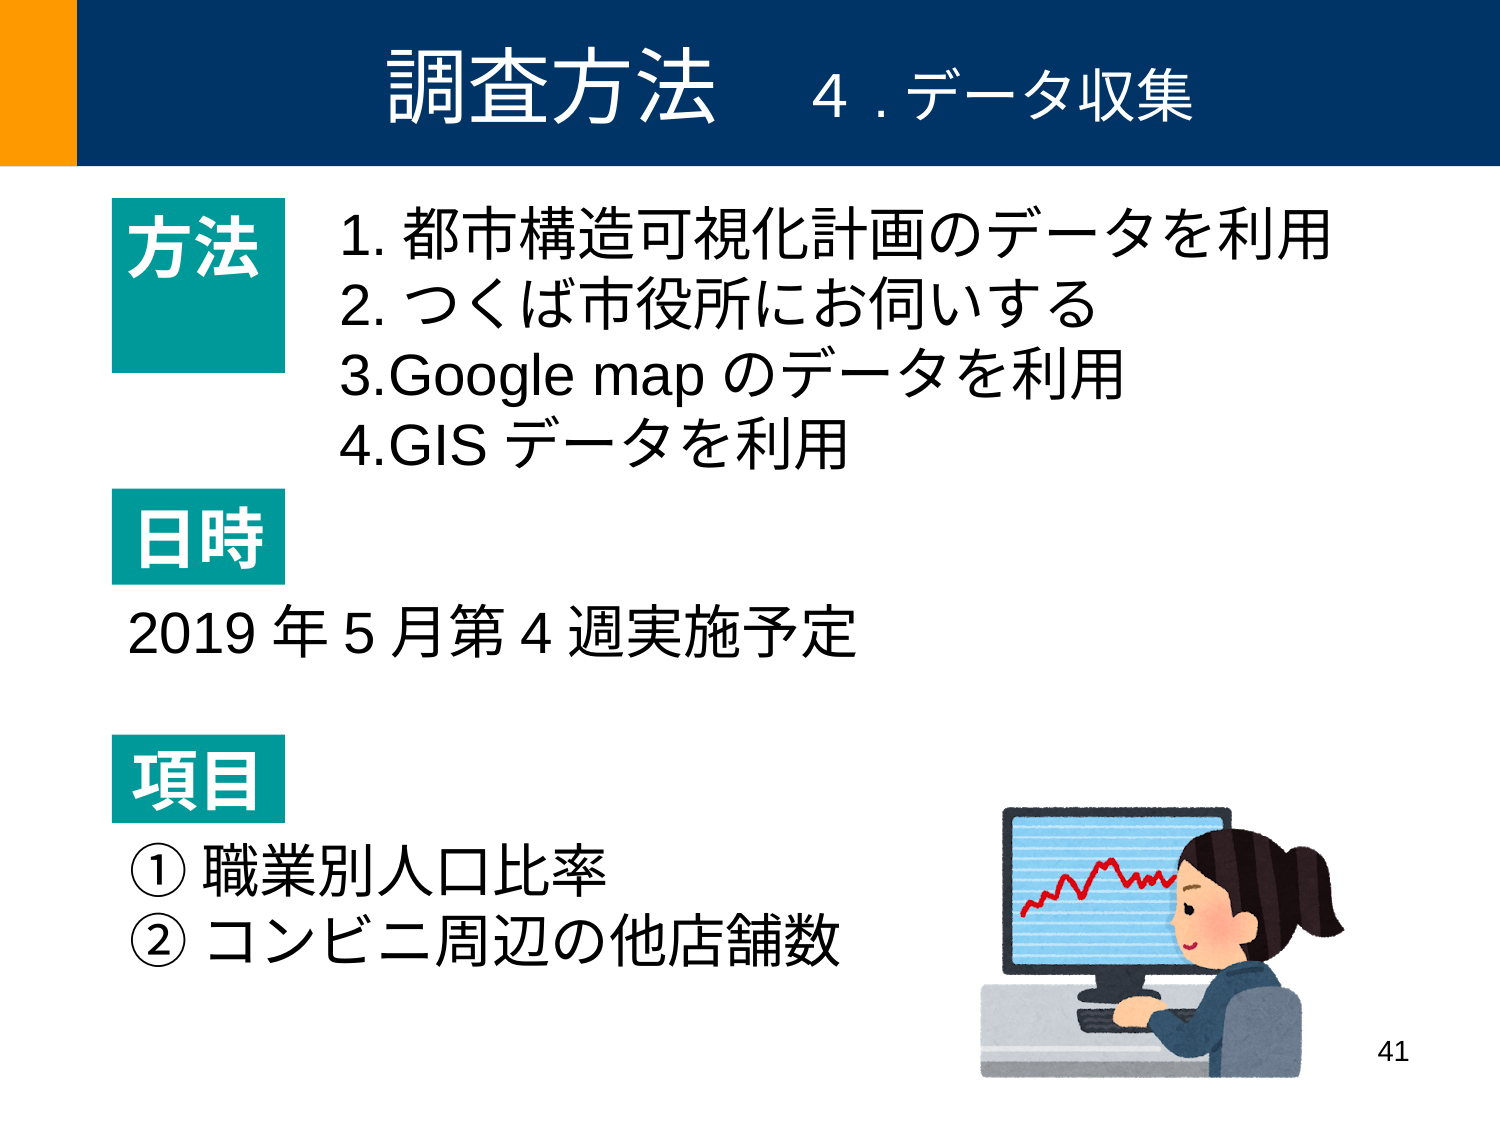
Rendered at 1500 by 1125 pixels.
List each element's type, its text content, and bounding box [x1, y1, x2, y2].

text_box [0, 0, 1500, 167]
picture [971, 773, 1353, 1107]
text_box 方法 [111, 198, 285, 373]
text_box 日時 [110, 487, 287, 587]
slide_number 41 [1359, 1024, 1425, 1103]
text_box 項目 [110, 733, 287, 825]
text_box 2019年5月第4週実施予定 [112, 587, 1500, 673]
text_box ①職業別人口比率 ②コンビニ周辺の他店舗数 [114, 826, 859, 982]
text_box 1.都市構造可視化計画のデータを利用 2.つくば市役所にお伺いする 3.Google mapのデータを利用 4.GISデータを利用 [324, 189, 1353, 530]
